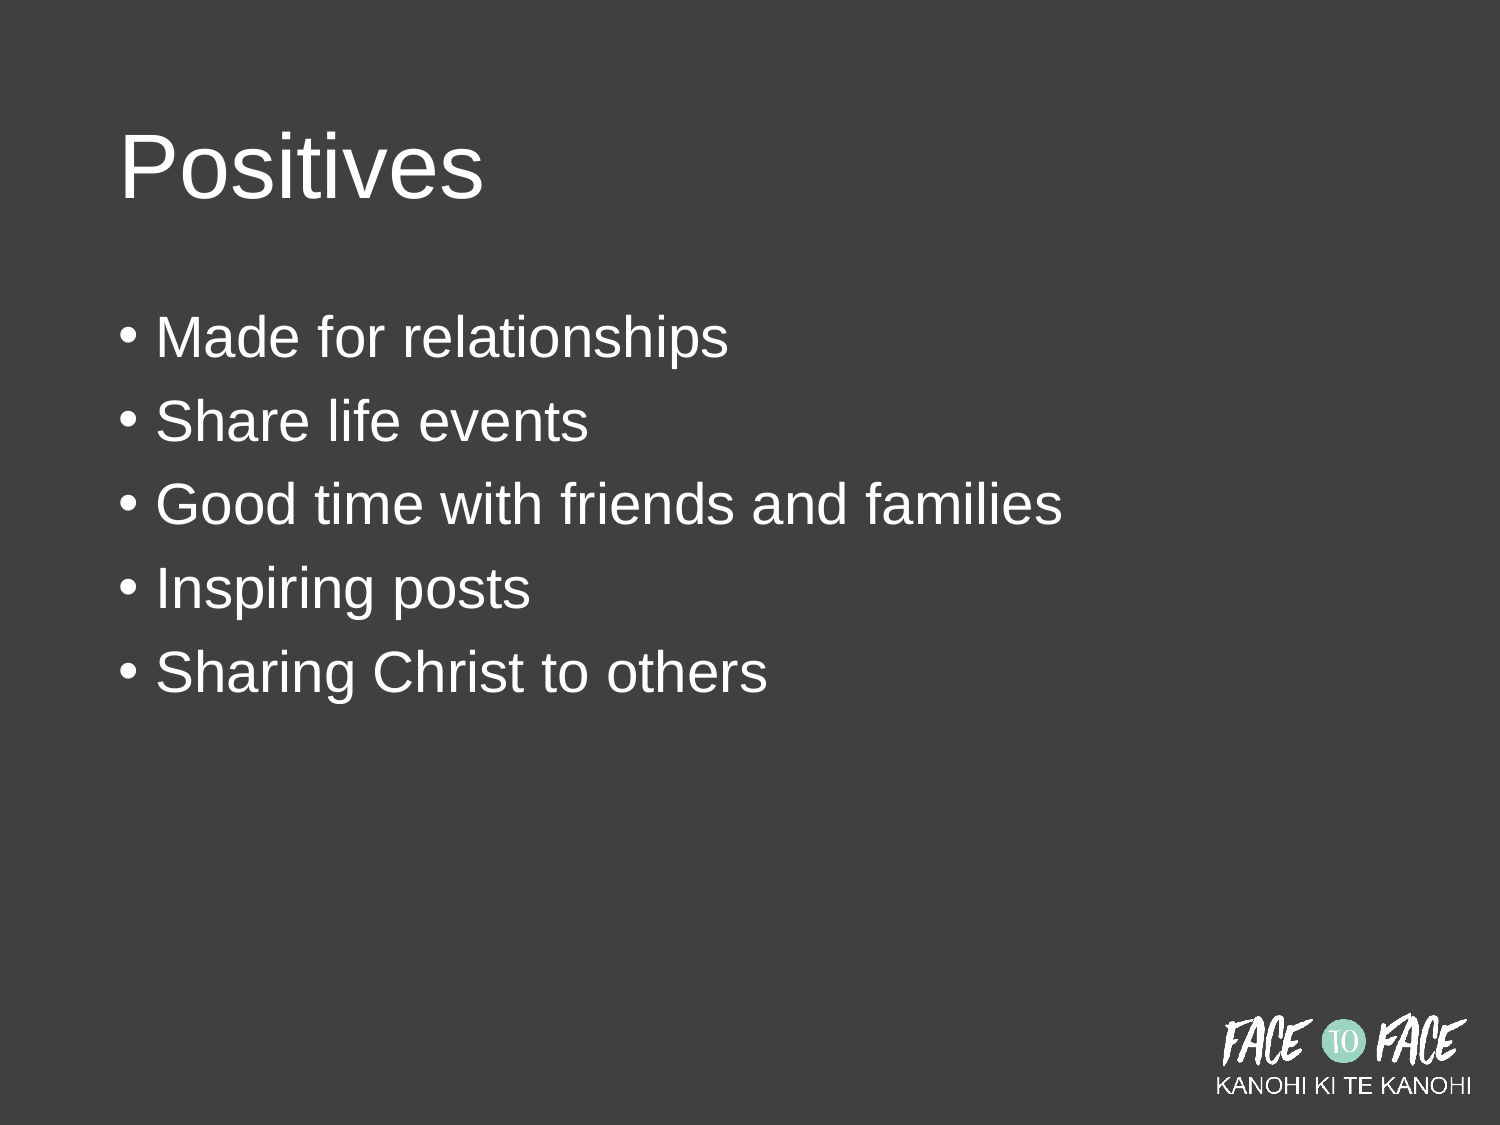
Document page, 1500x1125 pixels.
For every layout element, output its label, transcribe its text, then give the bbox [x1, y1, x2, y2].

picture [1215, 1013, 1472, 1101]
title Positives [103, 59, 1397, 278]
list Made for relationships Share life events Good time with friends and families Inspiring posts Sharing Christ to others [103, 299, 1397, 1014]
